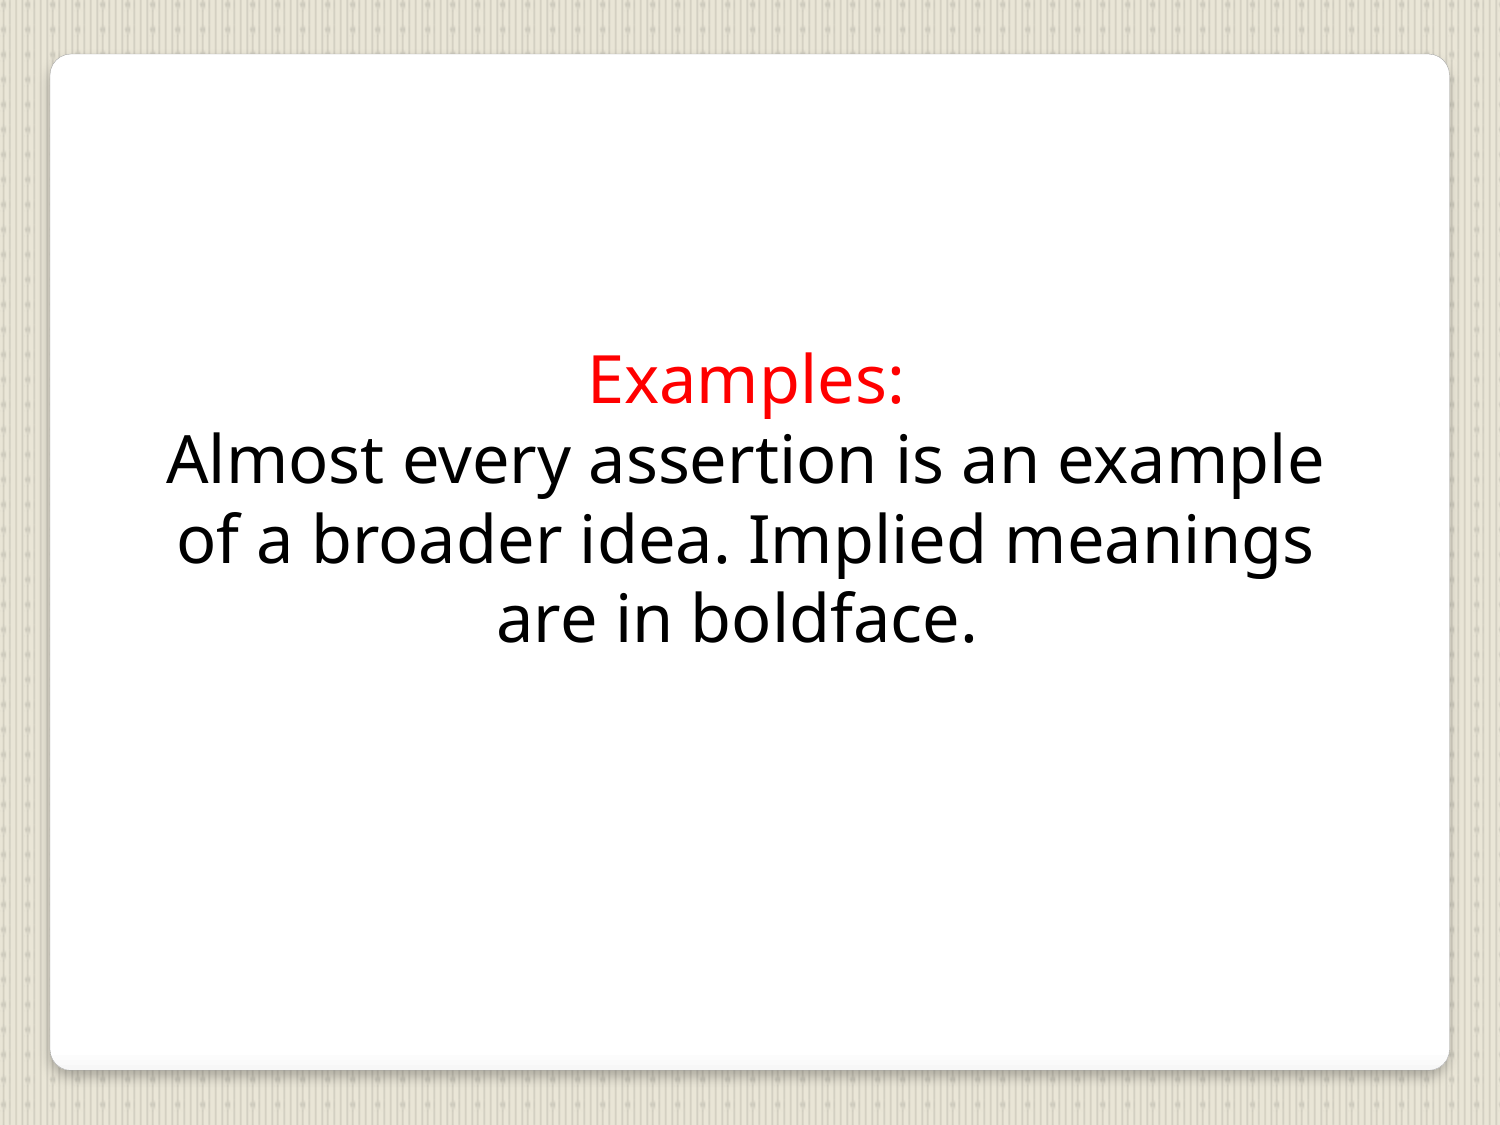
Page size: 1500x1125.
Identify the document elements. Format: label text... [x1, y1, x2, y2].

text_box Examples: Almost every assertion is an example of a broader idea. Implied meanings are in boldface. [139, 329, 1353, 664]
